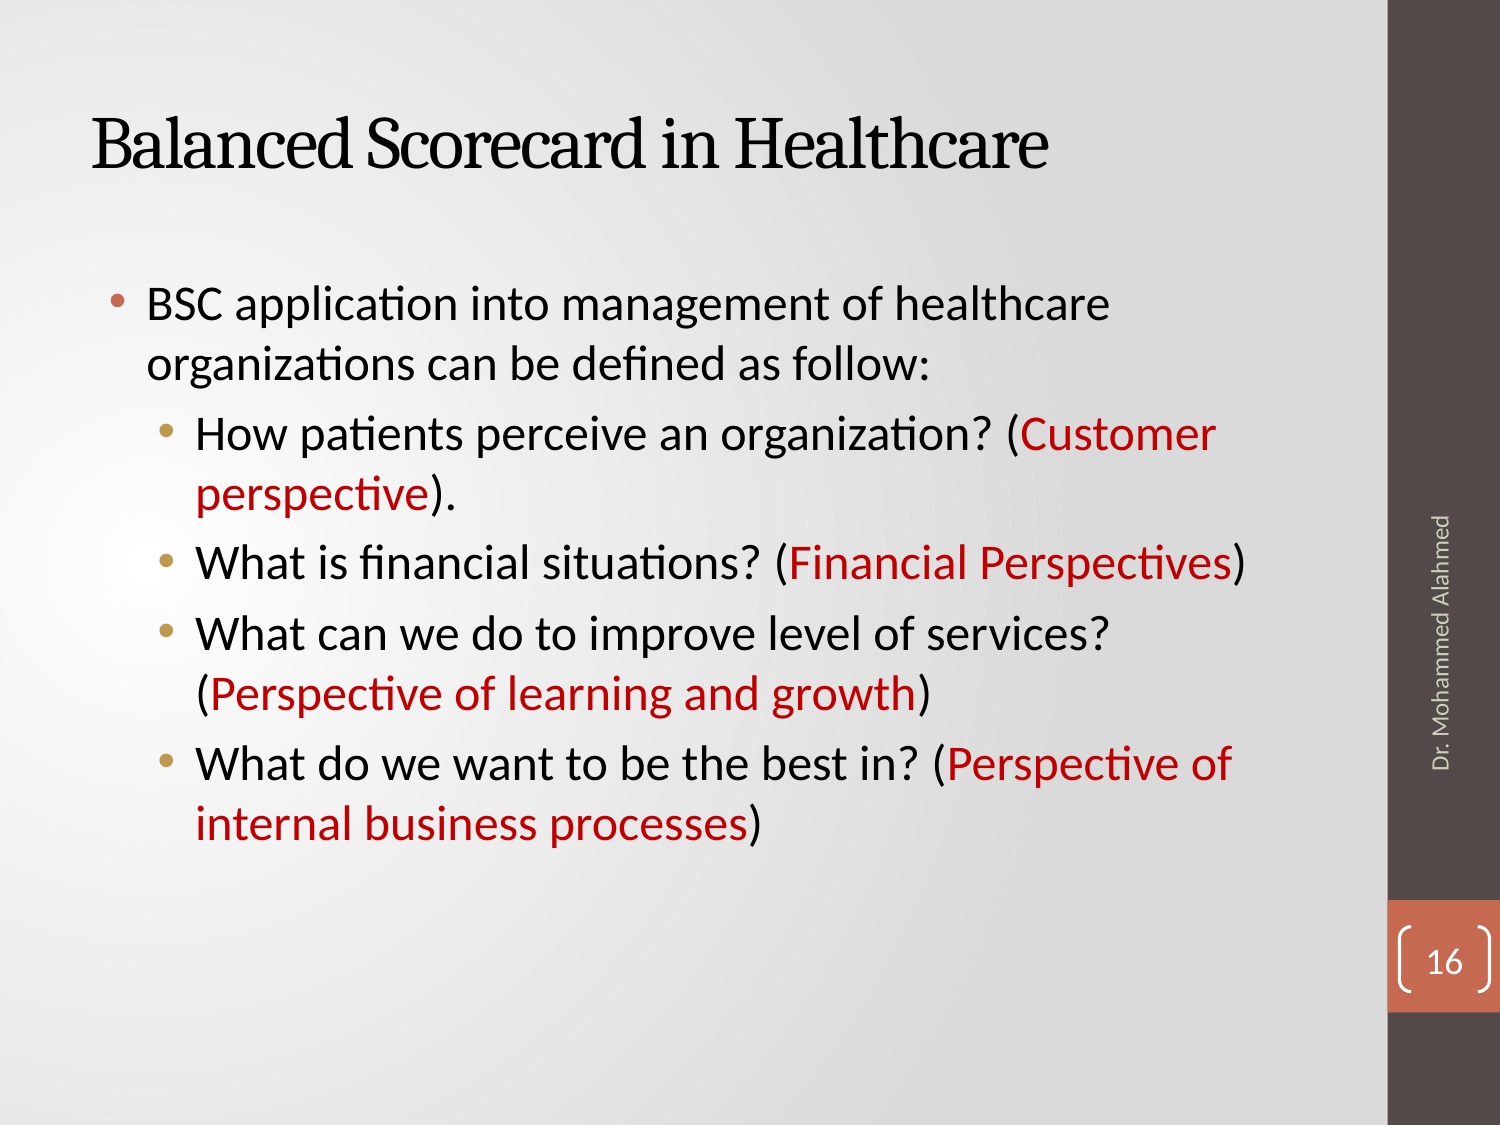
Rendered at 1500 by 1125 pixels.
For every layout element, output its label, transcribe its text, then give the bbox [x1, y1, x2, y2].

footer Dr. Mohammed Alahmed [1408, 500, 1469, 889]
title Balanced Scorecard in Healthcare [75, 45, 1325, 233]
list BSC application into management of healthcare organizations can be defined as follow: How patients perceive an organization? (Customer perspective). What is financial situations? (Financial Perspectives) What can we do to improve level of services? (Perspective of learning and growth) What do we want to be the best in? (Perspective of internal business processes) [75, 262, 1325, 1050]
slide_number 16 [1397, 925, 1492, 994]
